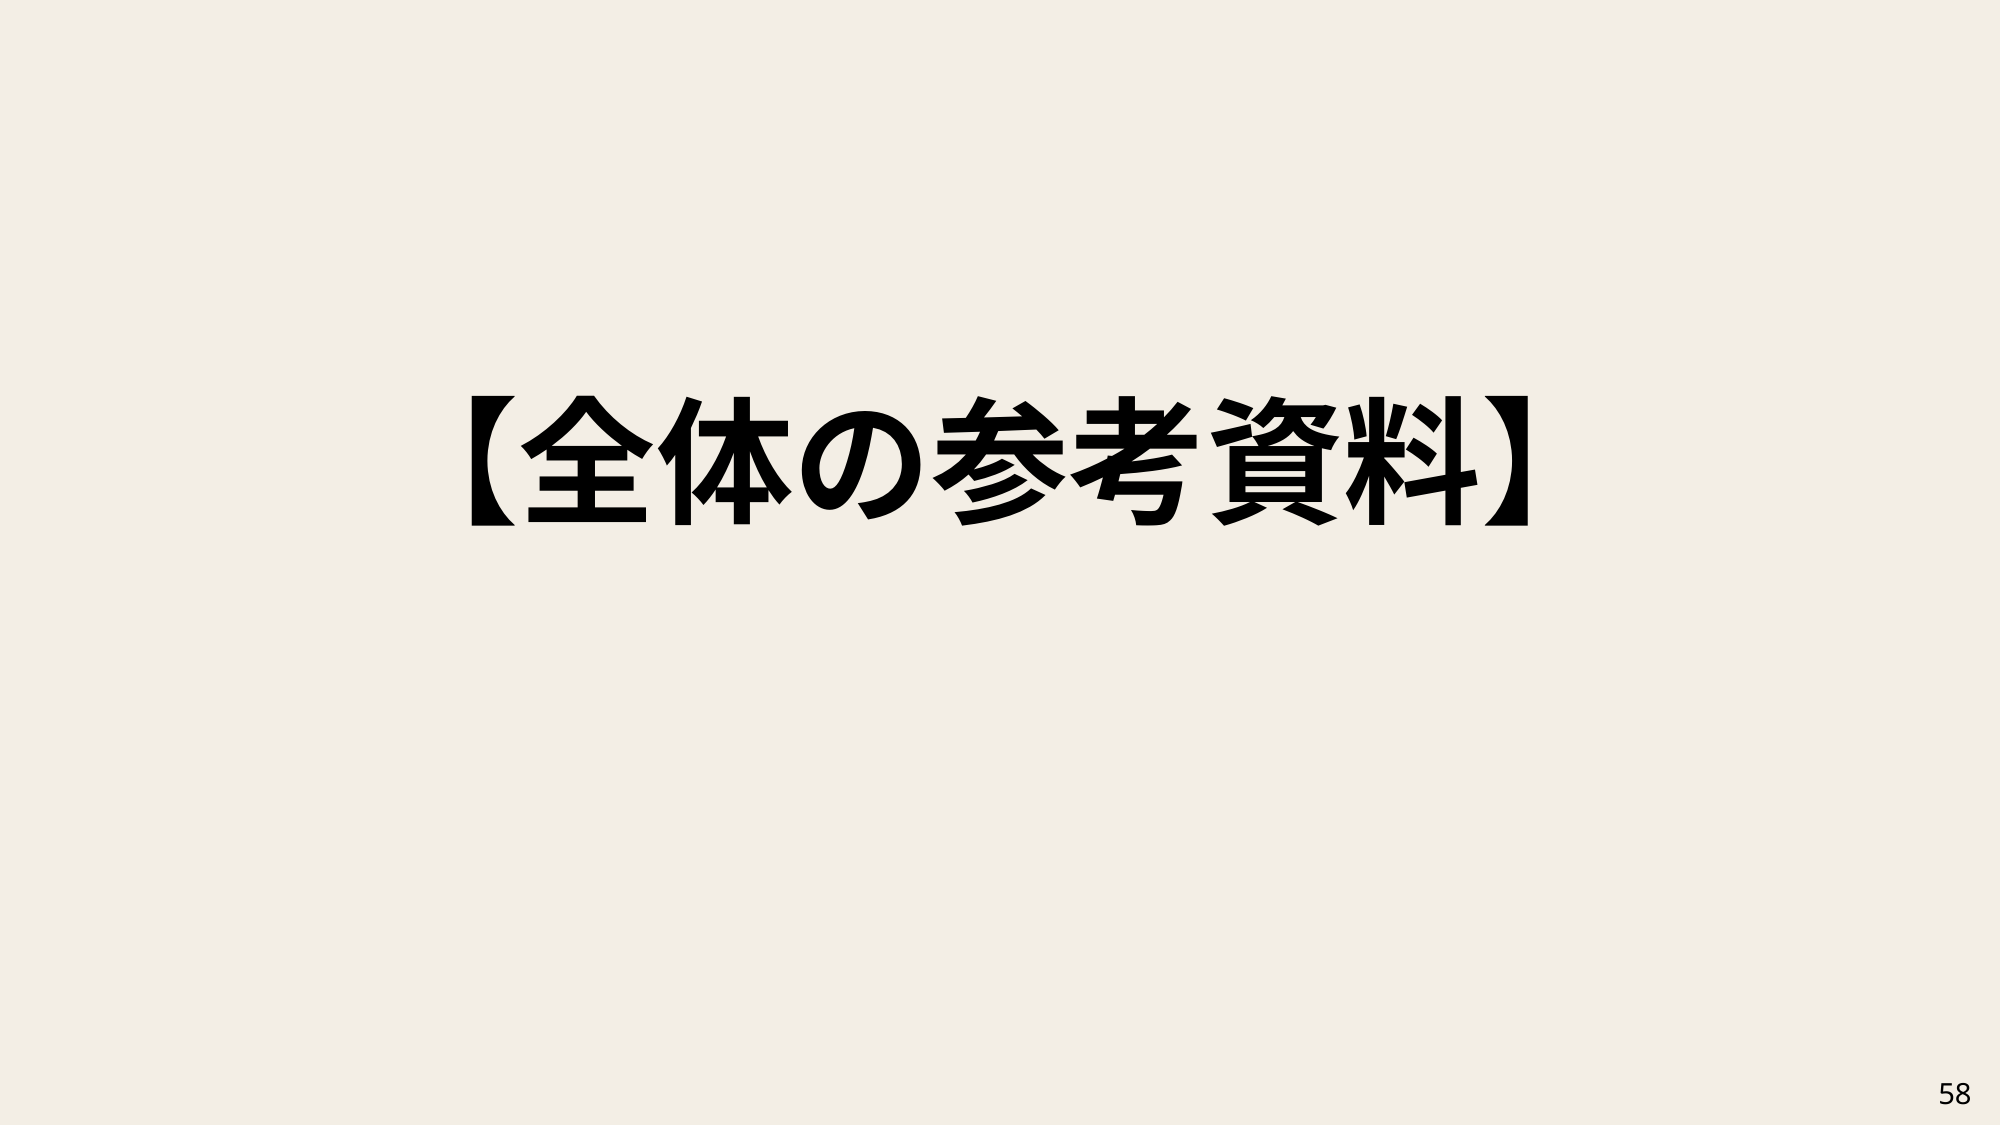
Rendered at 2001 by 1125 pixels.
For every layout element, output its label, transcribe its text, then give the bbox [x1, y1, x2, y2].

text_box 58 [1879, 1067, 1987, 1118]
title 【全体の参考資料】 [0, 326, 2000, 563]
